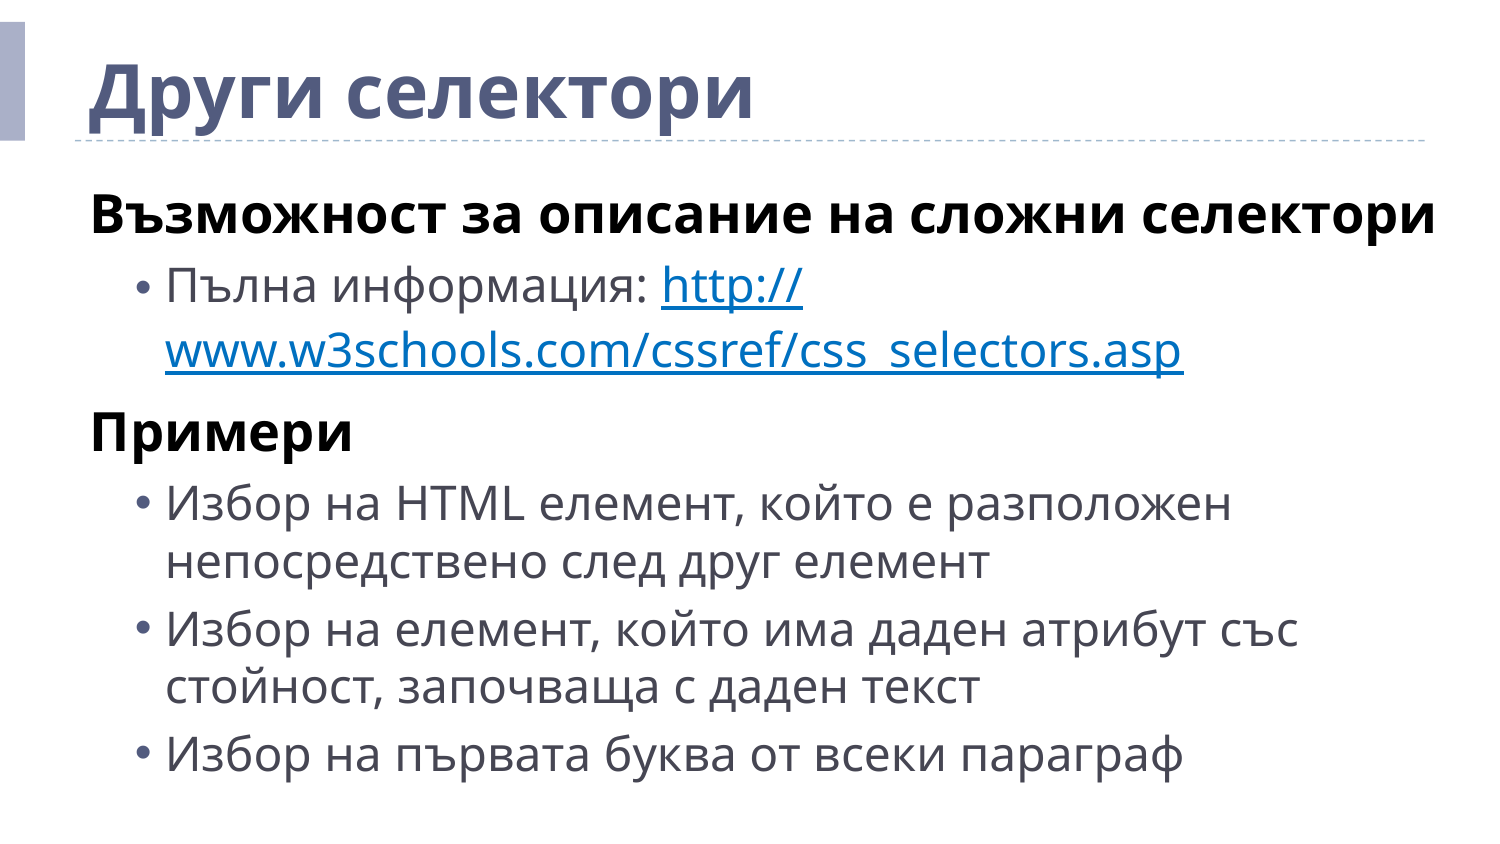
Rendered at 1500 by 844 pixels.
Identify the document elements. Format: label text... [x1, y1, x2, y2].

list Възможност за описание на сложни селектори Пълна информация: http://www.w3schools.com/cssref/css_selectors.asp Примери Избор на HTML елемент, който е разположен непосредствено след друг елемент Избор на елемент, който има даден атрибут със стойност, започваща с даден текст Избор на първата буква от всеки параграф [75, 171, 1475, 835]
title Други селектори [75, 18, 1475, 141]
